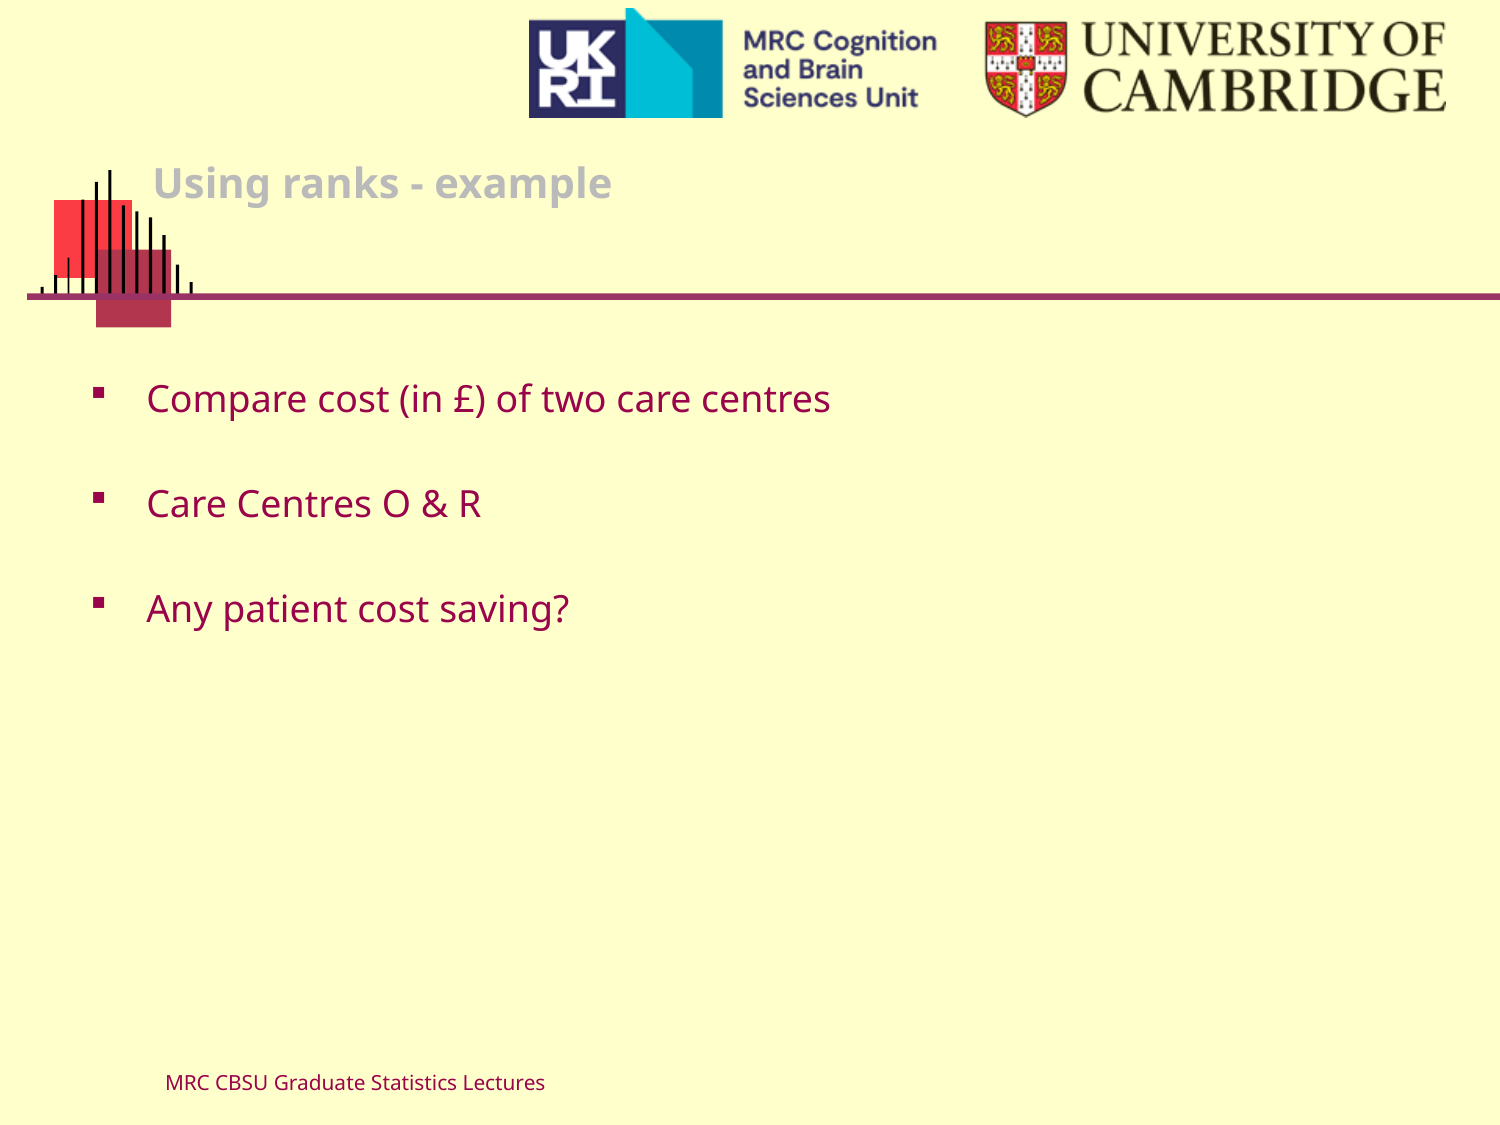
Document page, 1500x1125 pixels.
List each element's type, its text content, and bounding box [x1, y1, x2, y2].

title Using ranks - example [137, 137, 988, 233]
footer MRC CBSU Graduate Statistics Lectures [149, 1062, 988, 1101]
list Compare cost (in £) of two care centres Care Centres O & R Any patient cost saving? [75, 262, 1425, 1038]
picture [529, 8, 1446, 118]
